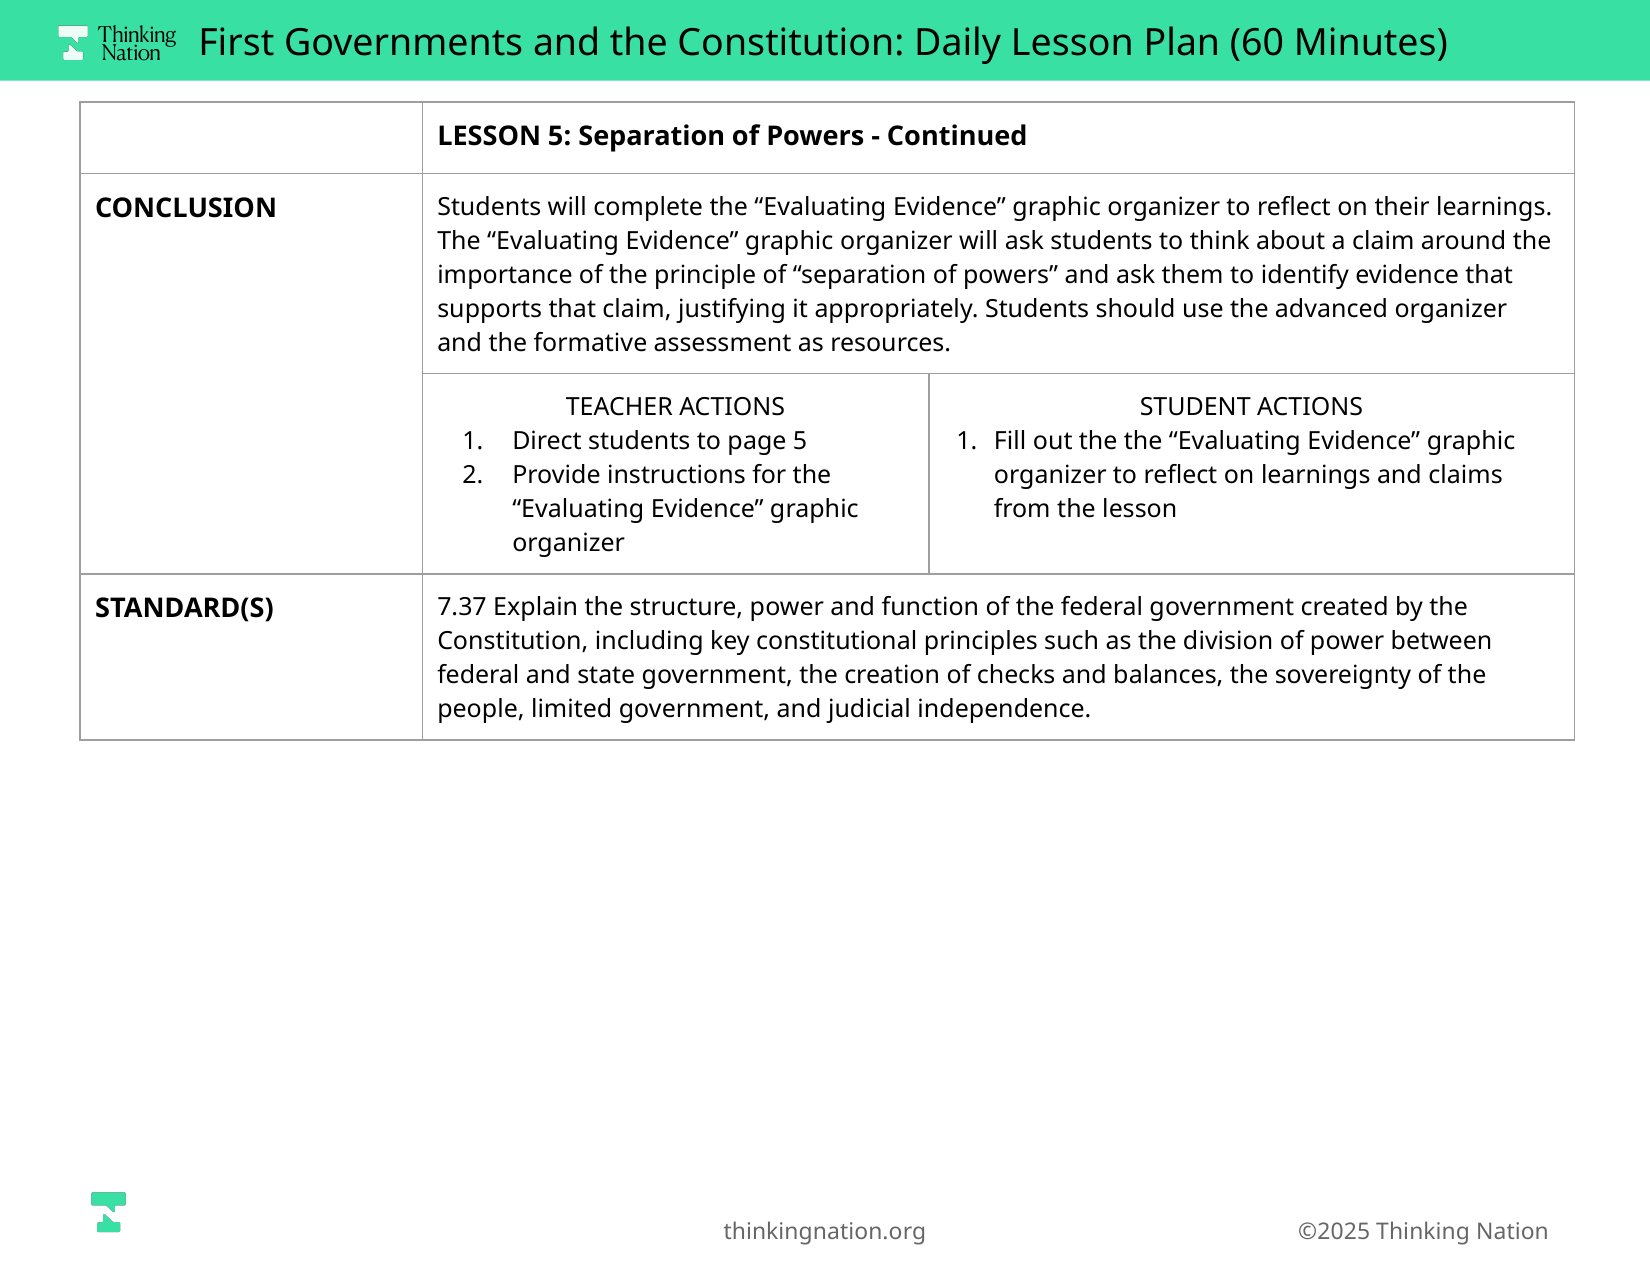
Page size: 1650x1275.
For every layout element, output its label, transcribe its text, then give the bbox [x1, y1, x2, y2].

table_cell 7.37 Explain the structure, power and function of the federal government created by the Constitution, including key constitutional principles such as the division of power between federal and state government, the creation of checks and balances, the sovereignty of the people, limited government, and judicial independence. [423, 575, 1574, 739]
text_box thinkingnation.org [629, 1200, 1021, 1240]
table_header LESSON 5: Separation of Powers - Continued [423, 103, 1574, 173]
text_box ©2025 Thinking Nation [1174, 1200, 1566, 1240]
table_header [81, 103, 422, 173]
table_cell TEACHER ACTIONS Direct students to page 5 Provide instructions for the “Evaluating Evidence” graphic organizer [423, 374, 928, 573]
picture [80, 1184, 136, 1240]
picture [45, 14, 180, 71]
table_cell Students will complete the “Evaluating Evidence” graphic organizer to reflect on their learnings. The “Evaluating Evidence” graphic organizer will ask students to think about a claim around the importance of the principle of “separation of powers” and ask them to identify evidence that supports that claim, justifying it appropriately. Students should use the advanced organizer and the formative assessment as resources. [423, 174, 1574, 373]
text_box First Governments and the Constitution: Daily Lesson Plan (60 Minutes) [0, 0, 1650, 81]
table_cell CONCLUSION [81, 174, 422, 573]
table_cell STUDENT ACTIONS Fill out the the “Evaluating Evidence” graphic organizer to reflect on learnings and claims from the lesson [930, 374, 1574, 573]
table_cell STANDARD(S) [81, 575, 422, 739]
